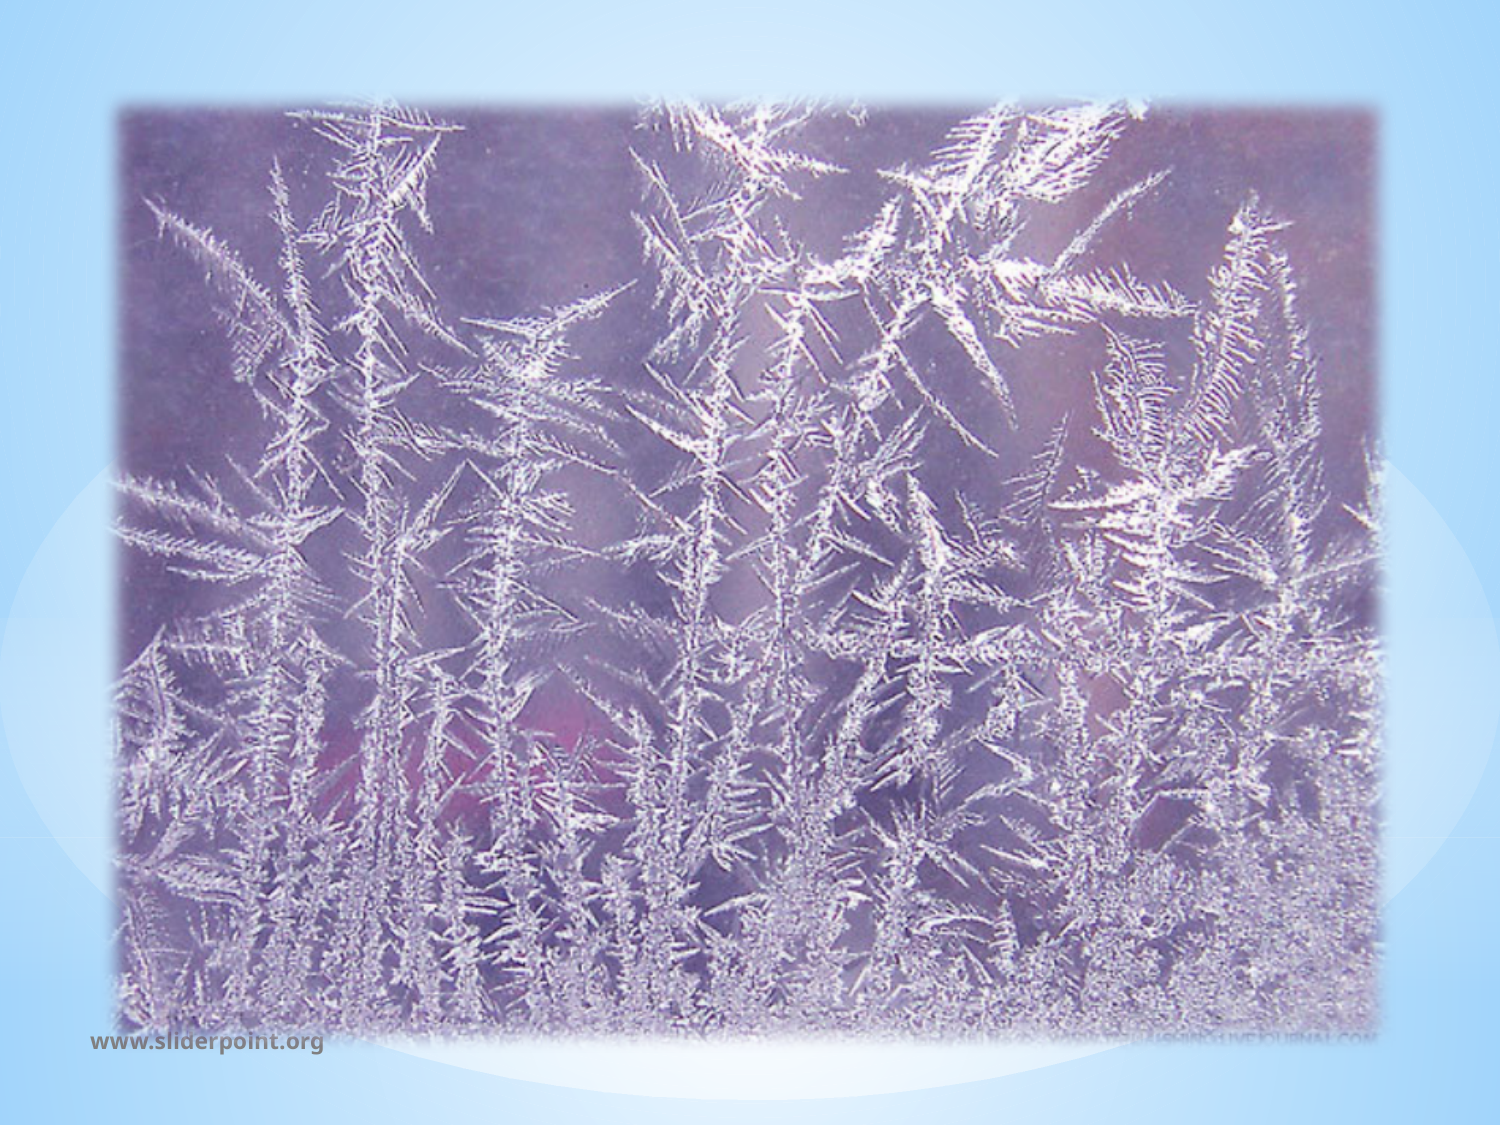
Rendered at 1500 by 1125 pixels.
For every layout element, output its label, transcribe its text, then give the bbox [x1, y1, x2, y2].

footer www.sliderpoint.org [75, 1012, 625, 1073]
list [100, 89, 1396, 1053]
